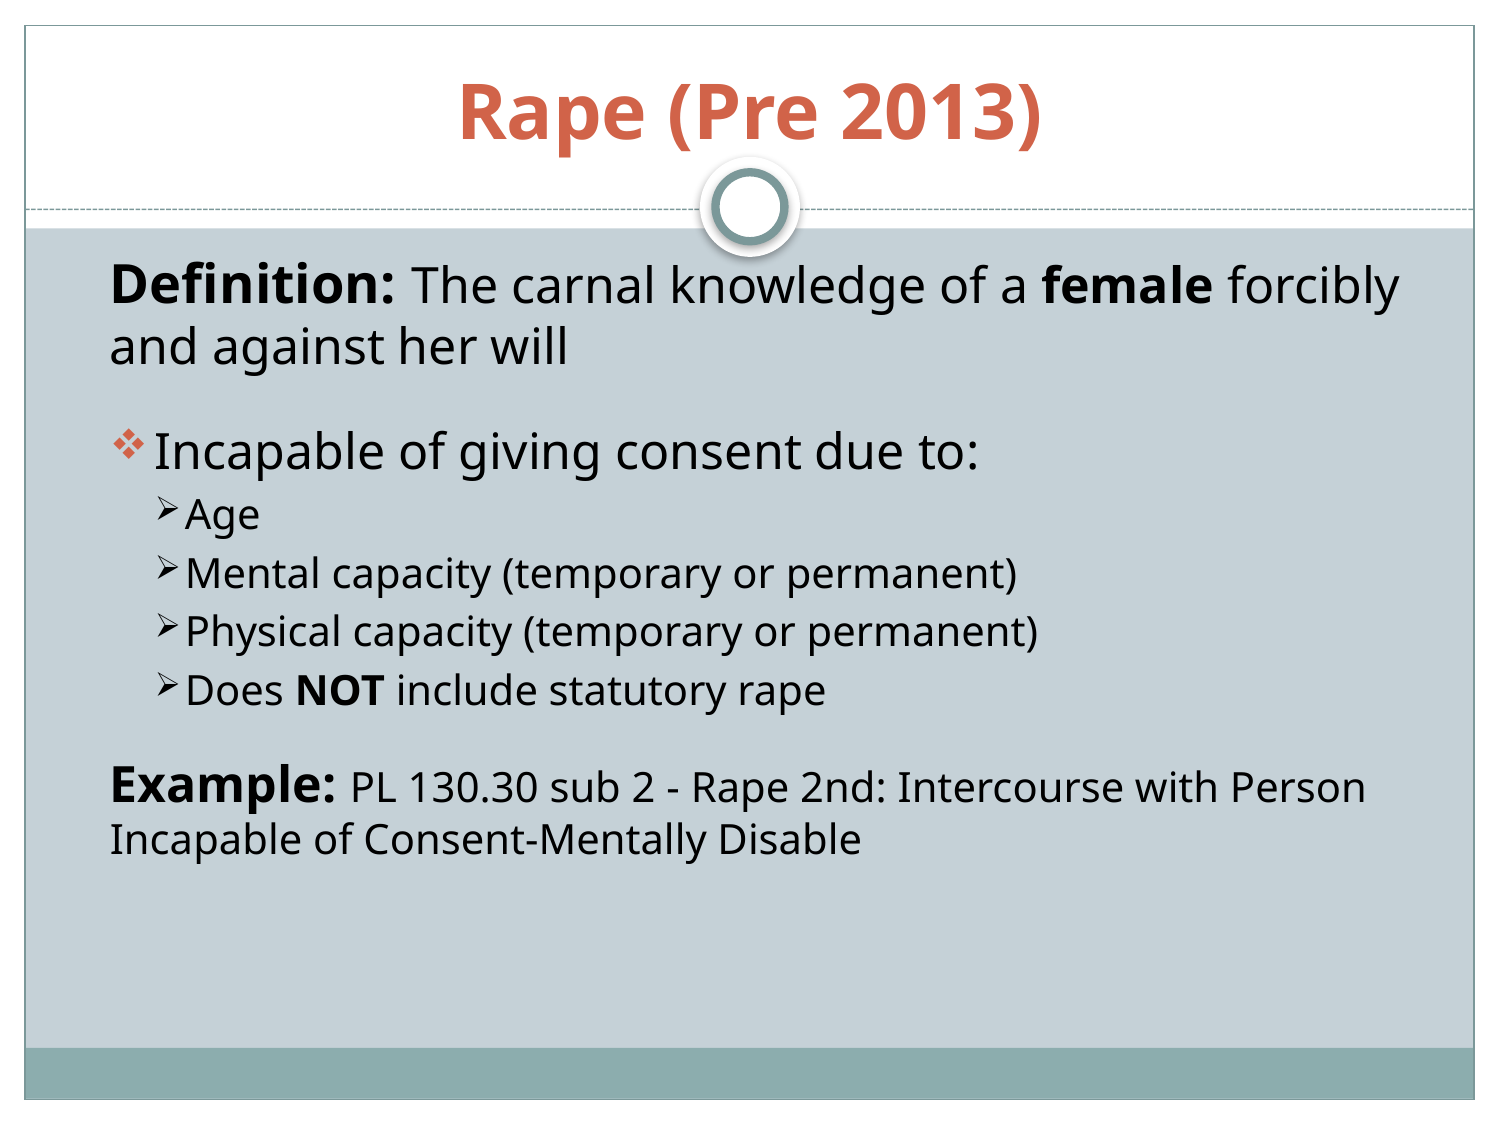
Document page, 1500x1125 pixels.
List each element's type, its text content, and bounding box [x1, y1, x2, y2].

title Rape (Pre 2013) [49, 37, 1450, 162]
list Definition: The carnal knowledge of a female forcibly and against her will Incapable of giving consent due to: Age Mental capacity (temporary or permanent) Physical capacity (temporary or permanent) Does NOT include statutory rape Example: PL 130.30 sub 2 - Rape 2nd: Intercourse with Person Incapable of Consent-Mentally Disable [50, 237, 1445, 988]
